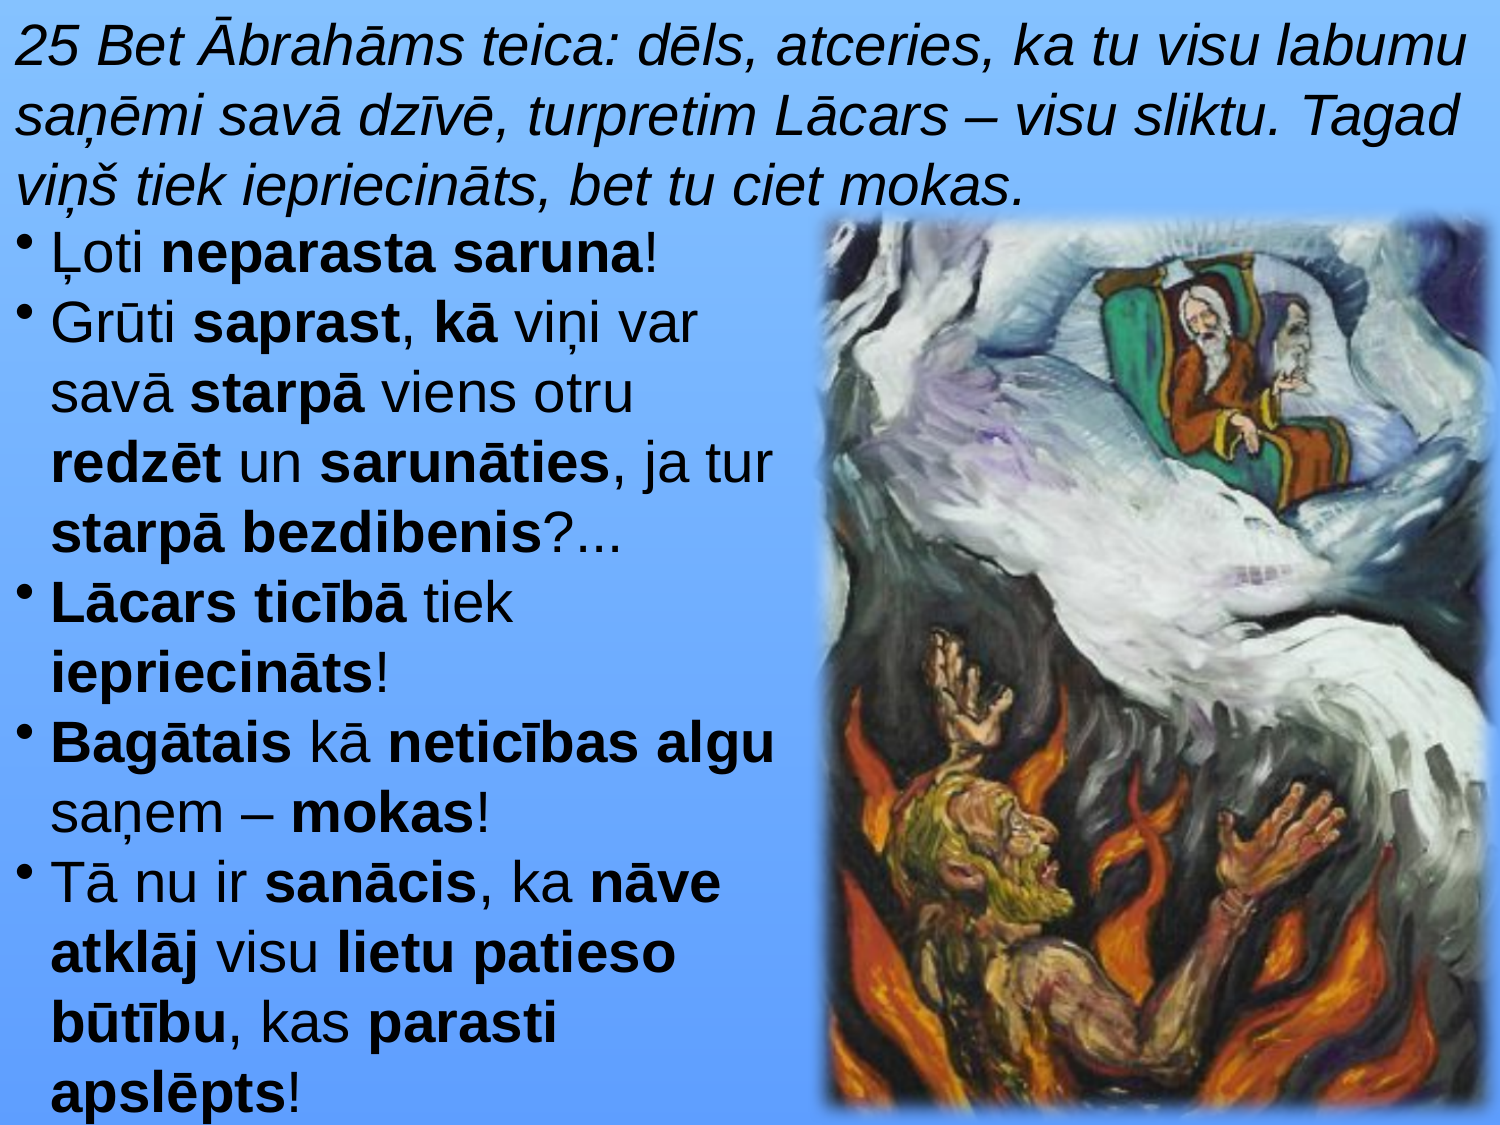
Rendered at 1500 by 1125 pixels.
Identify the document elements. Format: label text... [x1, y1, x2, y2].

list 25 Bet Ābrahāms teica: dēls, atceries, ka tu visu labumu saņēmi savā dzīvē, turpretim Lācars – visu sliktu. Tagad viņš tiek iepriecināts, bet tu ciet mokas. [0, 0, 1500, 178]
text_box Ļoti neparasta saruna! Grūti saprast, kā viņi var savā starpā viens otru redzēt un sarunāties, ja tur starpā bezdibenis?... Lācars ticībā tiek iepriecināts! Bagātais kā neticības algu saņem – mokas! Tā nu ir sanācis, ka nāve atklāj visu lietu patieso būtību, kas parasti apslēpts! [0, 206, 804, 1125]
picture [808, 203, 1500, 1125]
